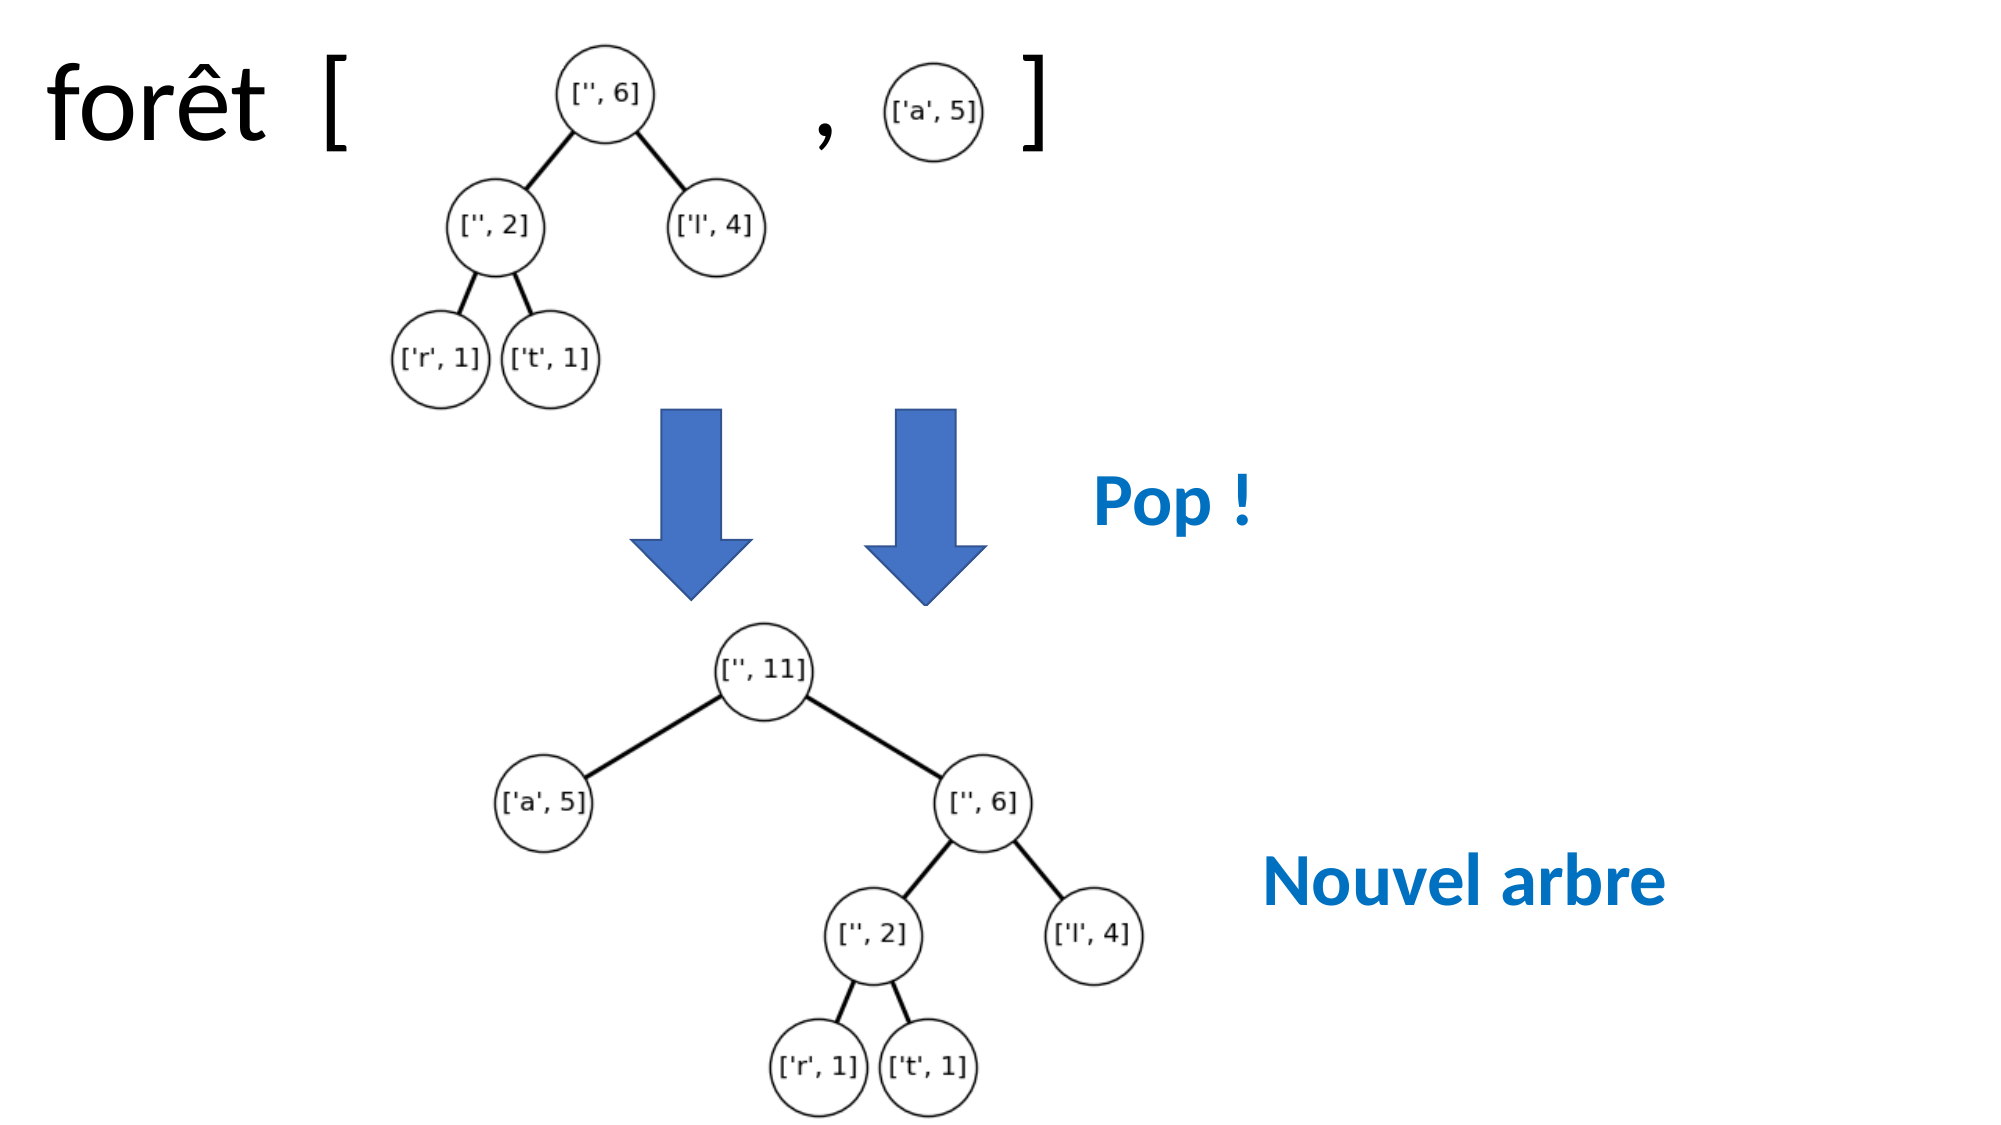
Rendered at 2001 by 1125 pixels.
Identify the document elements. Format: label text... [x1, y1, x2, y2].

text_box [ , ] [303, 16, 1668, 167]
text_box [628, 425, 754, 602]
text_box Pop ! [1079, 442, 1270, 548]
picture [453, 606, 1164, 1125]
text_box Nouvel arbre [1247, 822, 1684, 928]
picture [856, 38, 996, 175]
text_box [863, 408, 989, 606]
text_box forêt [31, 20, 336, 170]
picture [373, 25, 774, 425]
